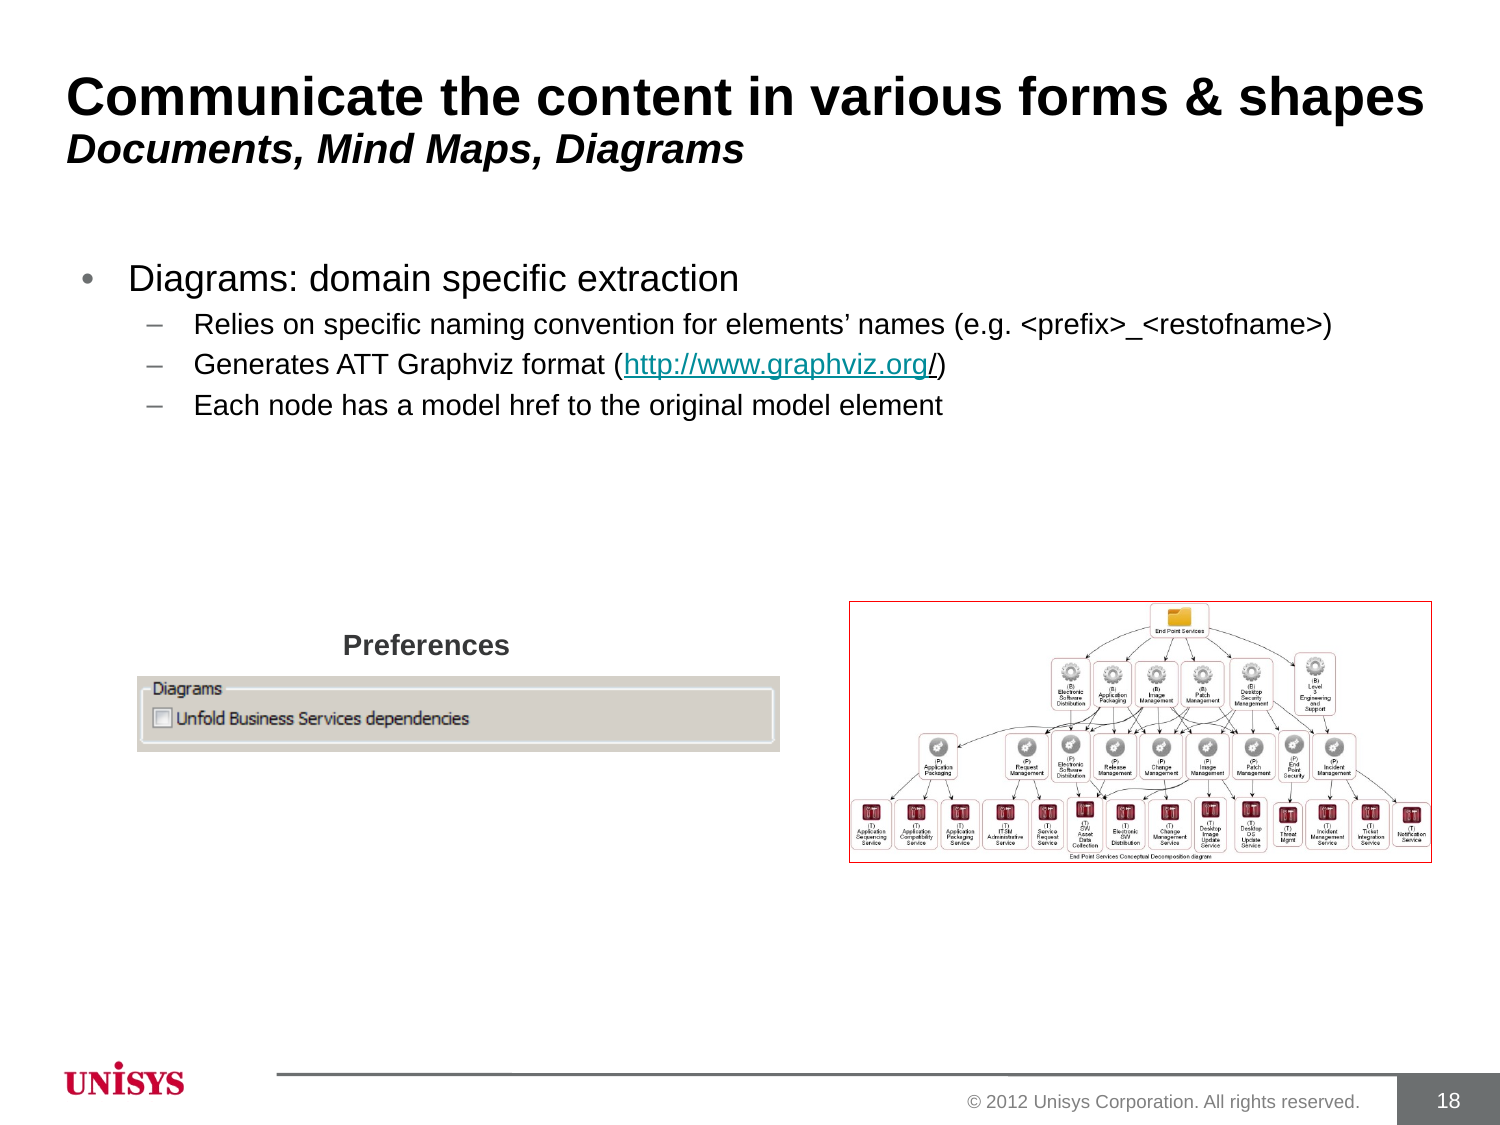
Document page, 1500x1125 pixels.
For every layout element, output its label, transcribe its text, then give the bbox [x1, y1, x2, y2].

picture [137, 676, 780, 753]
title Communicate the content in various forms & shapes Documents, Mind Maps, Diagrams [66, 33, 1435, 208]
picture [849, 601, 1432, 863]
picture [41, 1049, 205, 1102]
text_box Diagrams: domain specific extraction Relies on specific naming convention for elements’ names (e.g. <prefix>_<restofname>) Generates ATT Graphviz format (http://www.graphviz.org/) Each node has a model href to the original model element [66, 250, 1435, 1020]
text_box Preferences [328, 621, 526, 670]
